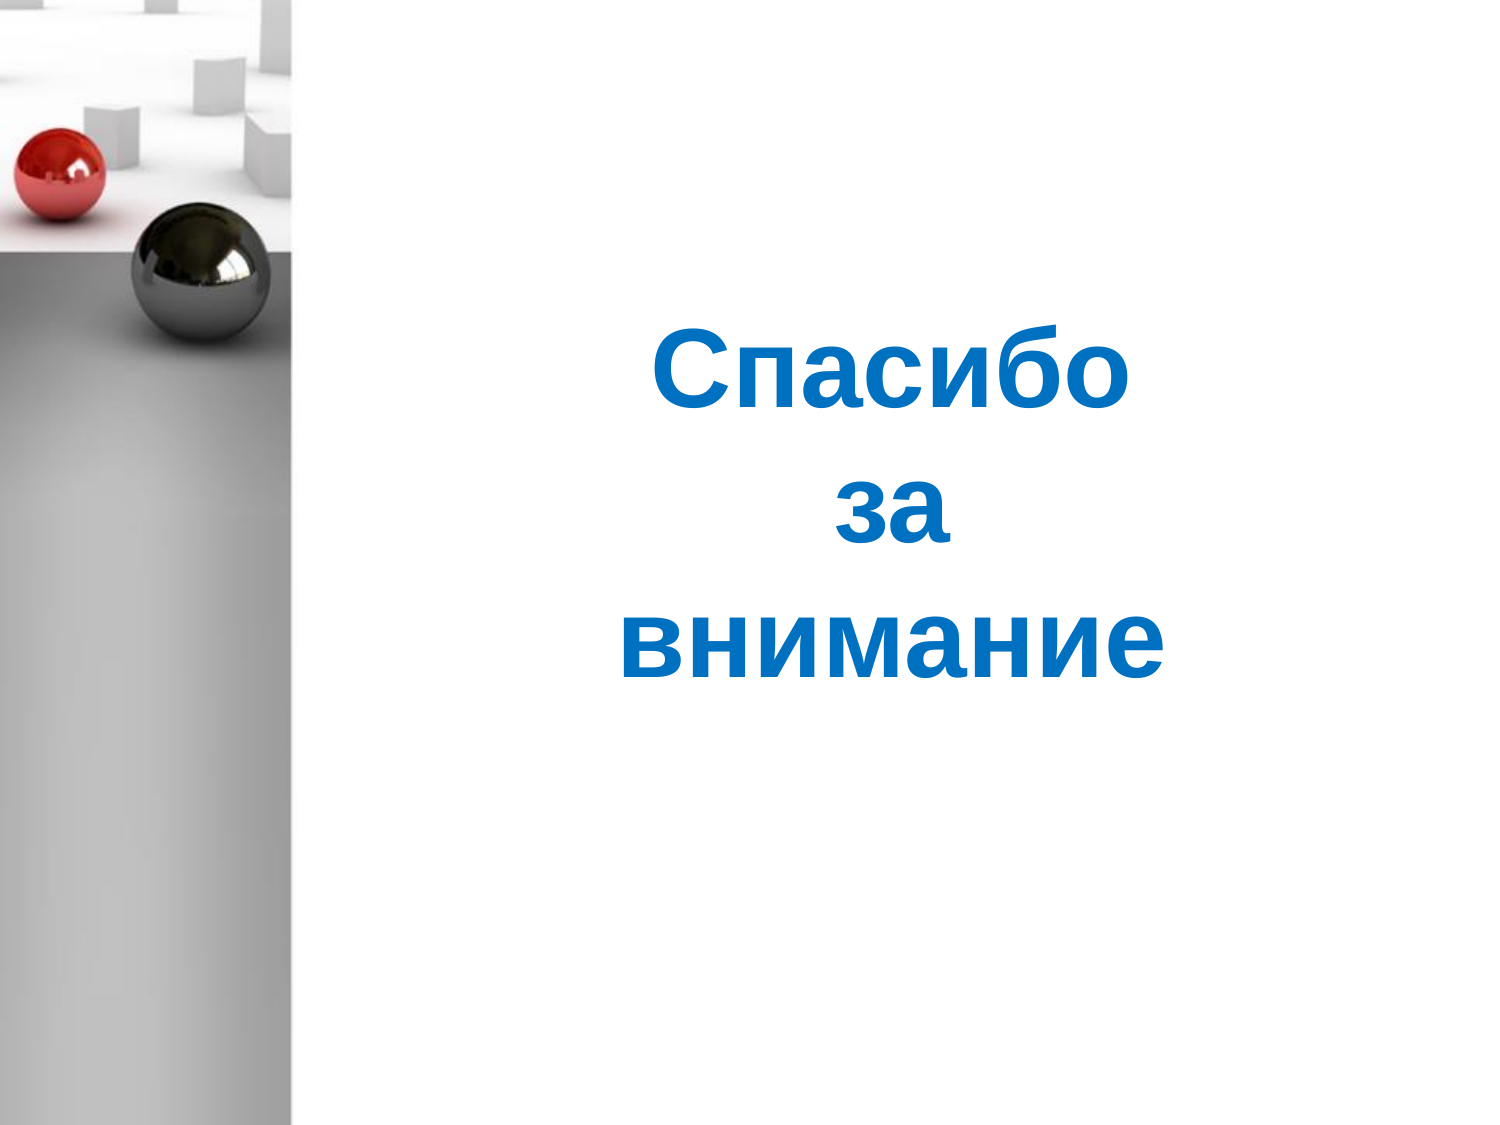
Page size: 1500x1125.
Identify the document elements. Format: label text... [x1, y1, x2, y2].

title Спасибо за внимание [312, 101, 1471, 894]
picture [0, 0, 1500, 1125]
